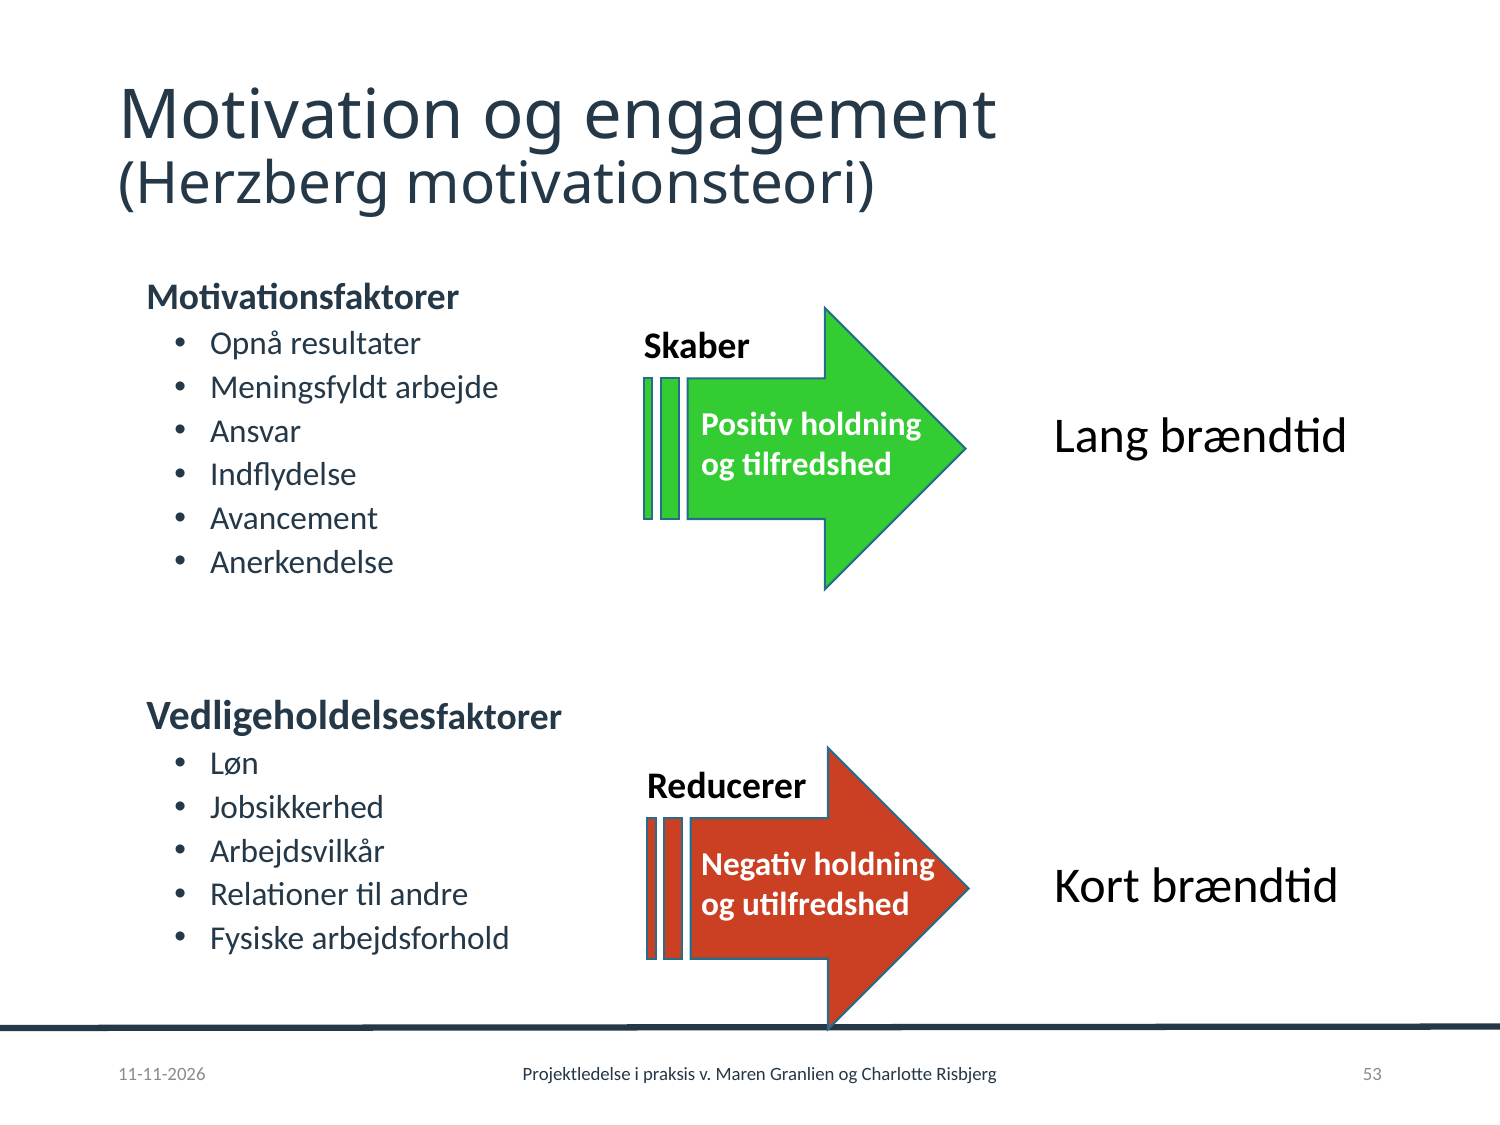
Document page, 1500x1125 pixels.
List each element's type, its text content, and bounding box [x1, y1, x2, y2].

text_box [686, 490, 926, 592]
text_box [643, 377, 653, 520]
text_box Kort brændtid [1039, 845, 1355, 921]
text_box [741, 745, 917, 835]
text_box [741, 930, 929, 1032]
text_box Vedligeholdelsesfaktorer Løn Jobsikkerhed Arbejdsvilkår Relationer til andre Fysiske arbejdsforhold [103, 685, 741, 1125]
text_box [686, 305, 914, 395]
text_box Positiv holdning og tilfredshed [686, 395, 960, 490]
text_box Motivationsfaktorer Opnå resultater Meningsfyldt arbejde Ansvar Indflydelse Avancement Anerkendelse [103, 265, 741, 685]
text_box Lang brændtid [1038, 395, 1363, 470]
text_box [960, 441, 968, 456]
text_box Reducerer [741, 753, 822, 814]
slide_number 53 [1281, 1042, 1397, 1103]
text_box Skaber [629, 313, 774, 374]
text_box [660, 377, 680, 520]
footer Projektledelse i praksis v. Maren Granlien og Charlotte Risbjerg [741, 1042, 1254, 1103]
title Motivation og engagement (Herzberg motivationsteori) [103, 39, 1397, 257]
text_box Negativ holdning og utilfredshed [741, 835, 960, 930]
text_box [960, 878, 971, 899]
